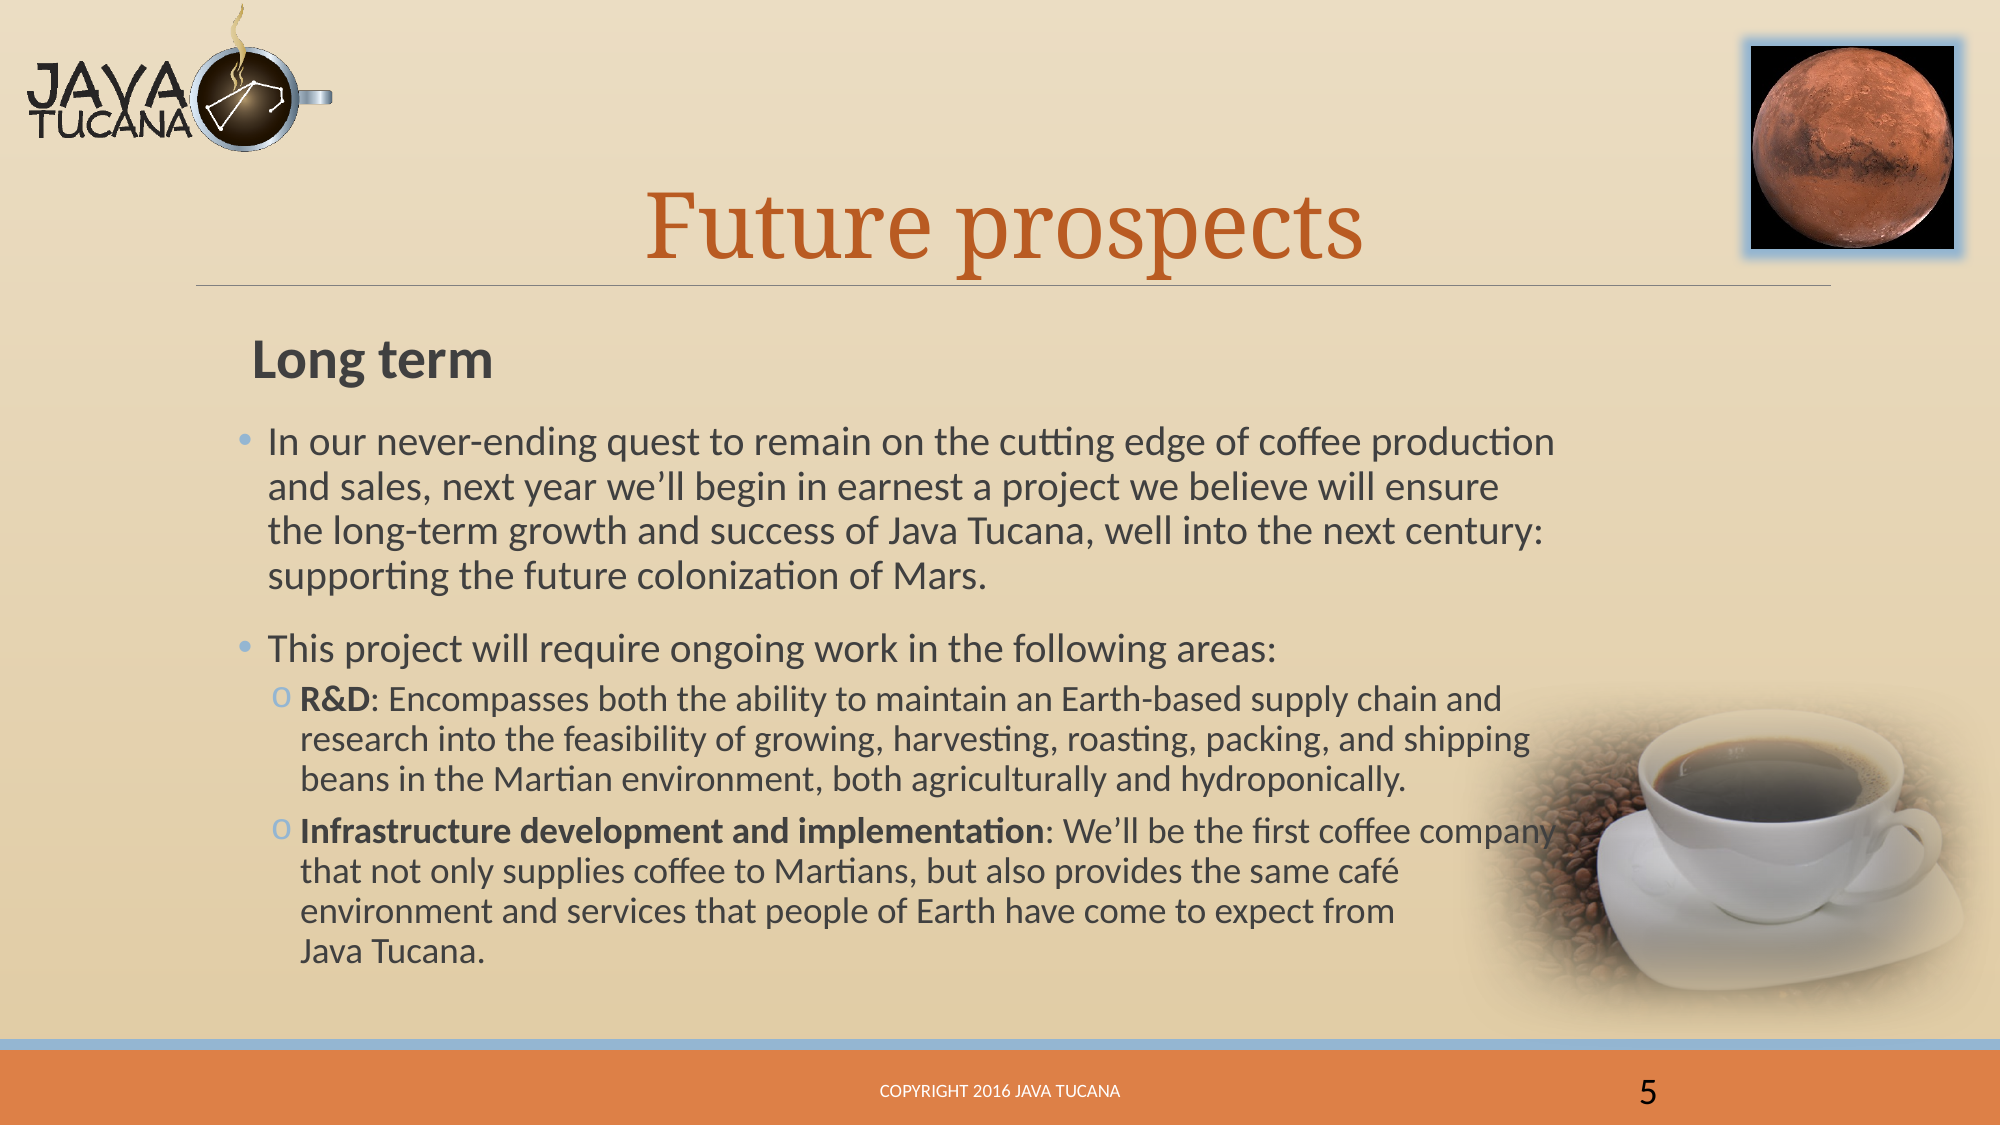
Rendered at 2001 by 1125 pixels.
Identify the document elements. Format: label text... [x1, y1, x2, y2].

picture [1751, 46, 1955, 250]
list Long term In our never-ending quest to remain on the cutting edge of coffee production and sales, next year we’ll begin in earnest a project we believe will ensure the long-term growth and success of Java Tucana, well into the next century: supporting the future colonization of Mars. This project will require ongoing work in the following areas: R&D: Encompasses both the ability to maintain an Earth-based supply chain and research into the feasibility of growing, harvesting, roasting, packing, and shipping beans in the Martian environment, both agriculturally and hydroponically. Infrastructure development and implementation: We’ll be the first coffee company that not only supplies coffee to Martians, but also provides the same café environment and services that people of Earth have come to expect from Java Tucana. [237, 321, 1565, 982]
picture [13, 0, 341, 159]
slide_number 5 [1624, 1059, 1840, 1120]
picture [1595, 810, 1859, 911]
footer Copyright 2016 Java Tucana [604, 1059, 1396, 1120]
title Future prospects [180, 47, 1830, 285]
